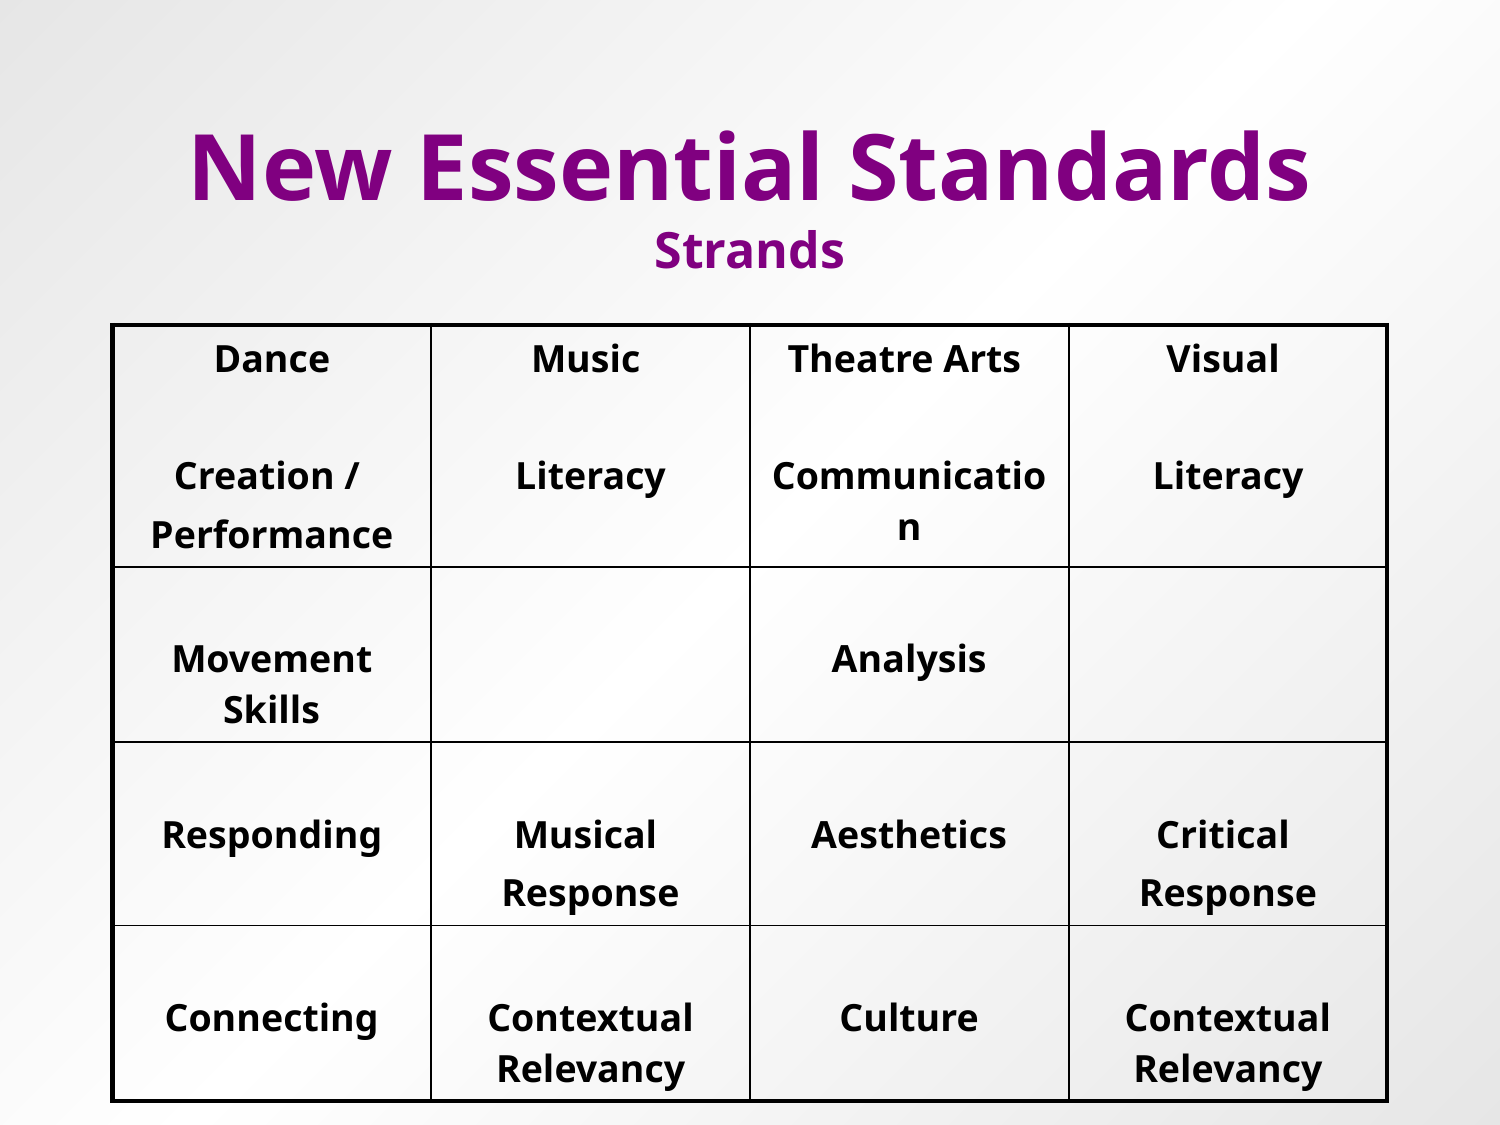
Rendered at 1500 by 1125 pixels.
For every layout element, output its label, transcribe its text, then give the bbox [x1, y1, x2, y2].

table_cell Critical Response [1070, 743, 1385, 925]
table_header Visual Literacy [1070, 327, 1385, 566]
table_cell Contextual Relevancy [1070, 926, 1385, 1099]
table_cell [1070, 568, 1385, 741]
table_cell Contextual Relevancy [432, 926, 749, 1099]
table_cell Musical Response [432, 743, 749, 925]
table_header Dance Creation / Performance [115, 327, 430, 566]
table_cell Analysis [751, 568, 1068, 741]
table_cell Aesthetics [751, 743, 1068, 925]
table_cell Connecting [115, 926, 430, 1099]
table_header Theatre Arts Communication [751, 327, 1068, 566]
title New Essential Standards Strands [74, 99, 1426, 288]
table_cell Responding [115, 743, 430, 925]
table_cell Movement Skills [115, 568, 430, 741]
table_cell Culture [751, 926, 1068, 1099]
table_header Music Literacy [432, 327, 749, 566]
table_cell [432, 568, 749, 741]
